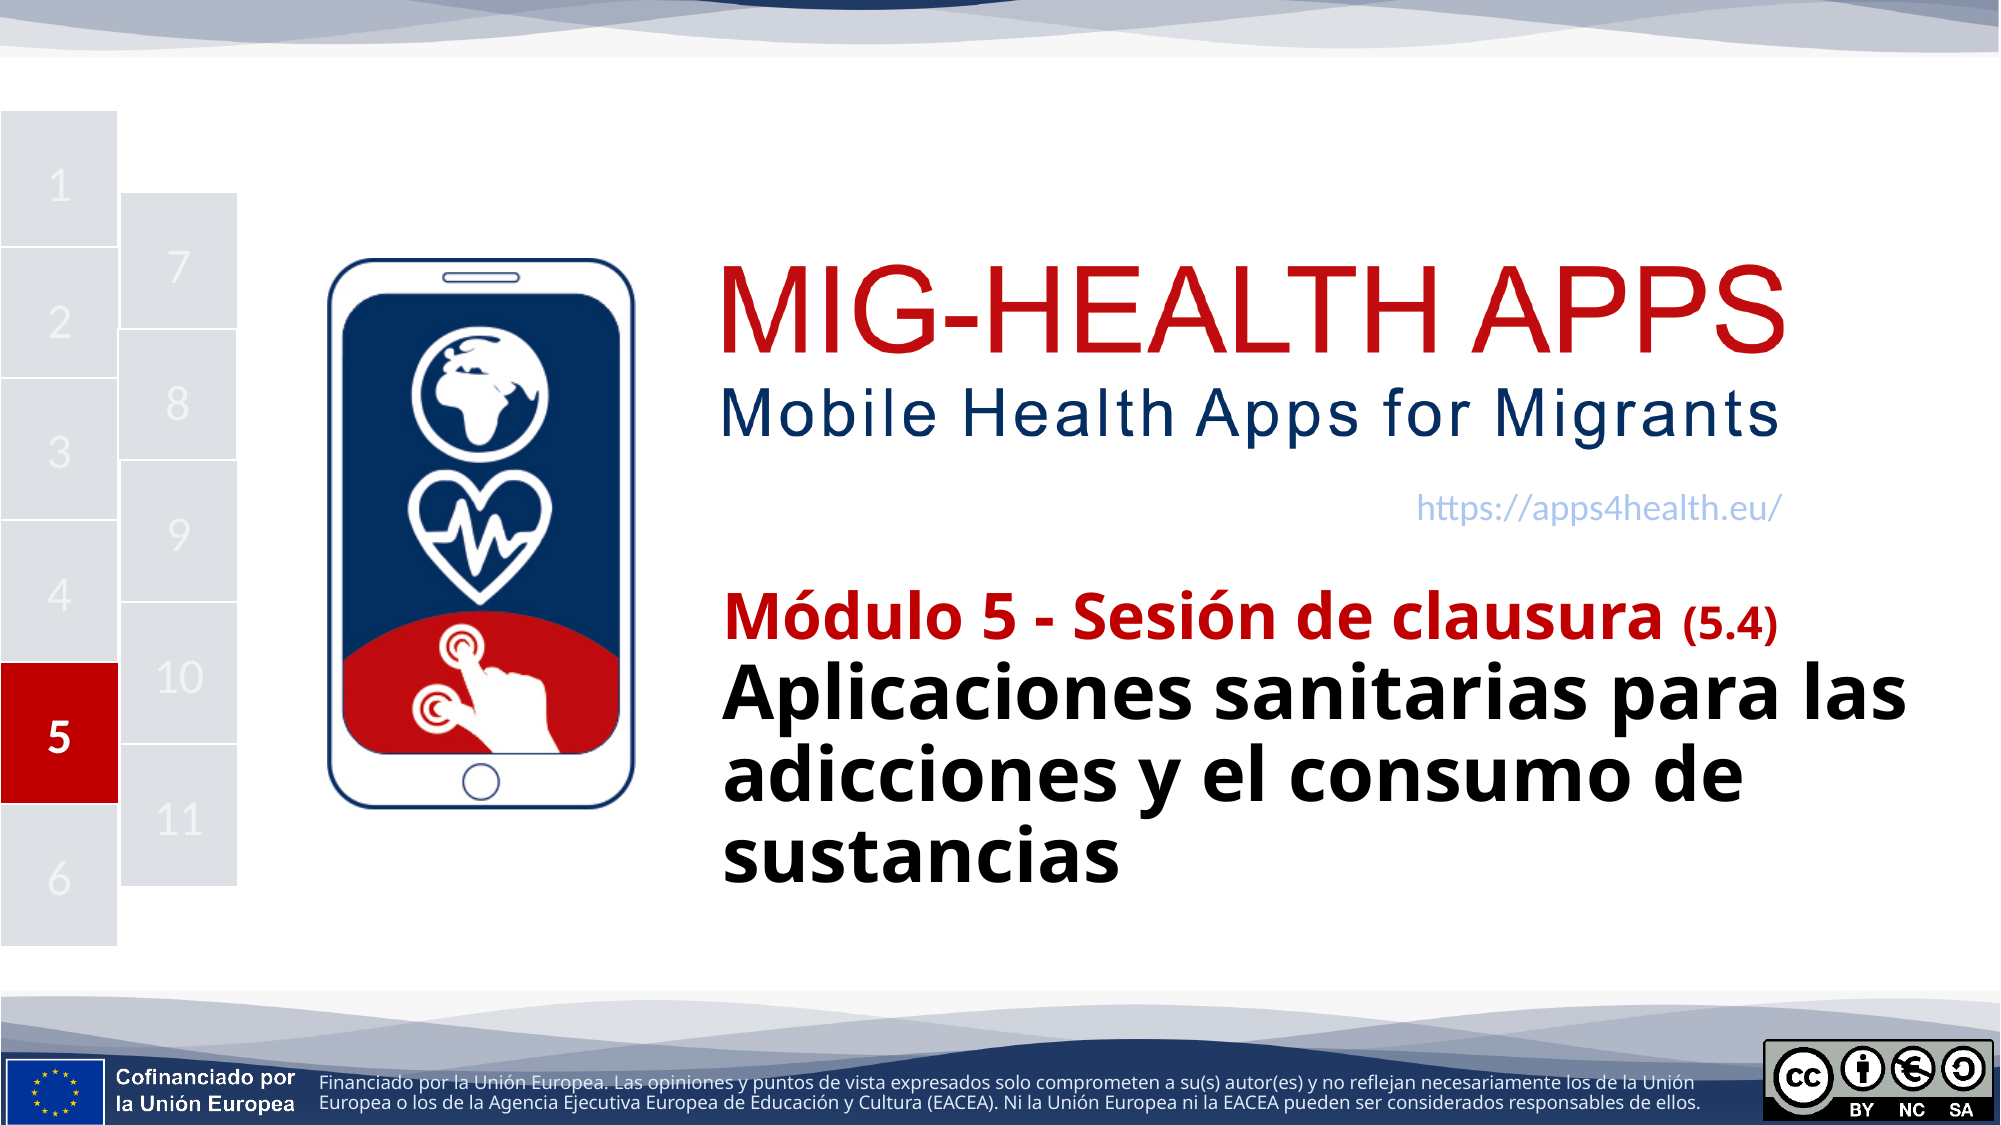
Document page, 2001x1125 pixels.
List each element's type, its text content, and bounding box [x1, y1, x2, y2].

text_box 9 [118, 459, 239, 603]
text_box 5 [0, 661, 119, 803]
text_box 4 [0, 519, 119, 661]
text_box Módulo 5 - Sesión de clausura (5.4) Aplicaciones sanitarias para las adicciones y el consumo de sustancias [707, 576, 1994, 908]
text_box 2 [0, 246, 119, 377]
text_box https://apps4health.eu/ [797, 475, 1798, 536]
text_box 11 [119, 743, 239, 888]
text_box 8 [117, 328, 238, 473]
text_box 10 [119, 601, 239, 743]
picture [1, 991, 2000, 1125]
text_box 6 [0, 803, 120, 948]
picture [706, 186, 1784, 528]
text_box 7 [119, 191, 239, 336]
picture [0, 0, 1999, 57]
text_box 1 [0, 109, 119, 246]
text_box 3 [0, 377, 118, 519]
picture [327, 258, 636, 811]
